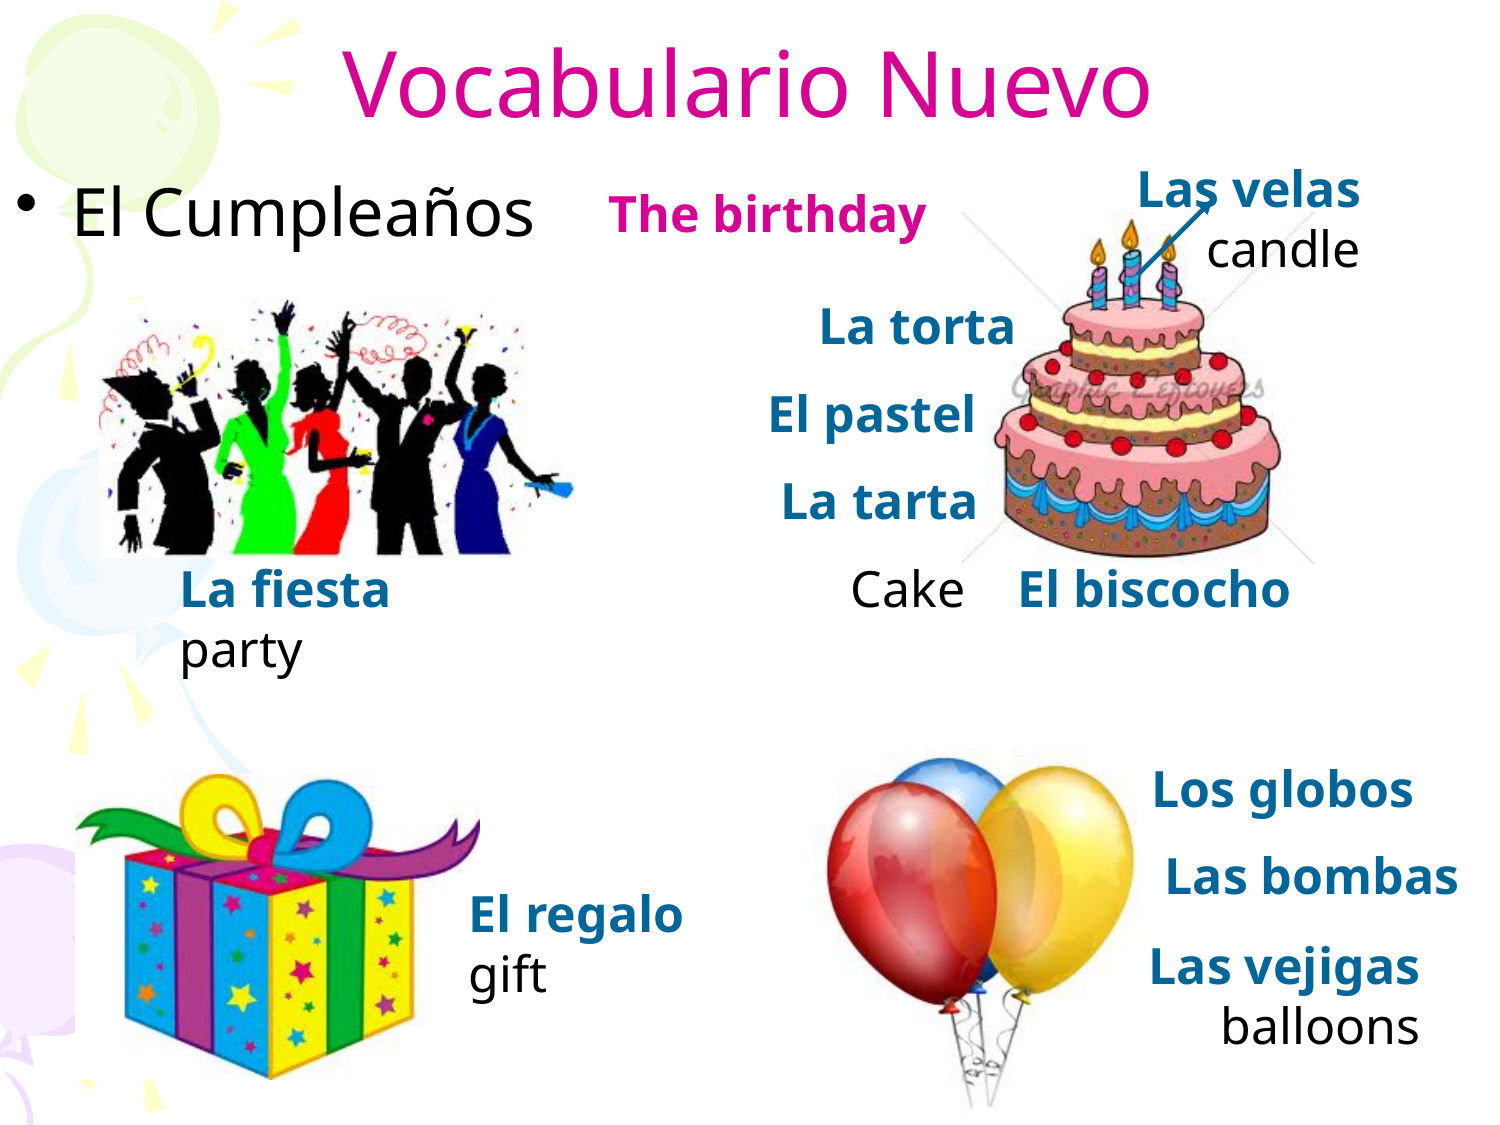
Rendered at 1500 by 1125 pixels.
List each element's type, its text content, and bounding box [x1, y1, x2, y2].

picture [812, 749, 1149, 1118]
picture [962, 212, 1315, 565]
picture [99, 299, 576, 558]
title Vocabulario Nuevo [72, 12, 1425, 146]
text_box Las velas candle [1121, 149, 1376, 285]
text_box The birthday [593, 174, 943, 250]
text_box El pastel [752, 374, 957, 450]
text_box La fiesta party [165, 567, 408, 685]
text_box Cake El biscocho [699, 549, 1307, 625]
picture [74, 774, 480, 1080]
text_box Las bombas [1152, 837, 1475, 913]
text_box La torta [803, 287, 957, 363]
text_box La tarta [765, 462, 957, 538]
text_box Los globos [1149, 749, 1430, 825]
text_box El regalo gift [484, 874, 700, 1010]
text_box Las vejigas balloons [1152, 926, 1436, 1062]
list El Cumpleaños [0, 162, 1425, 1050]
